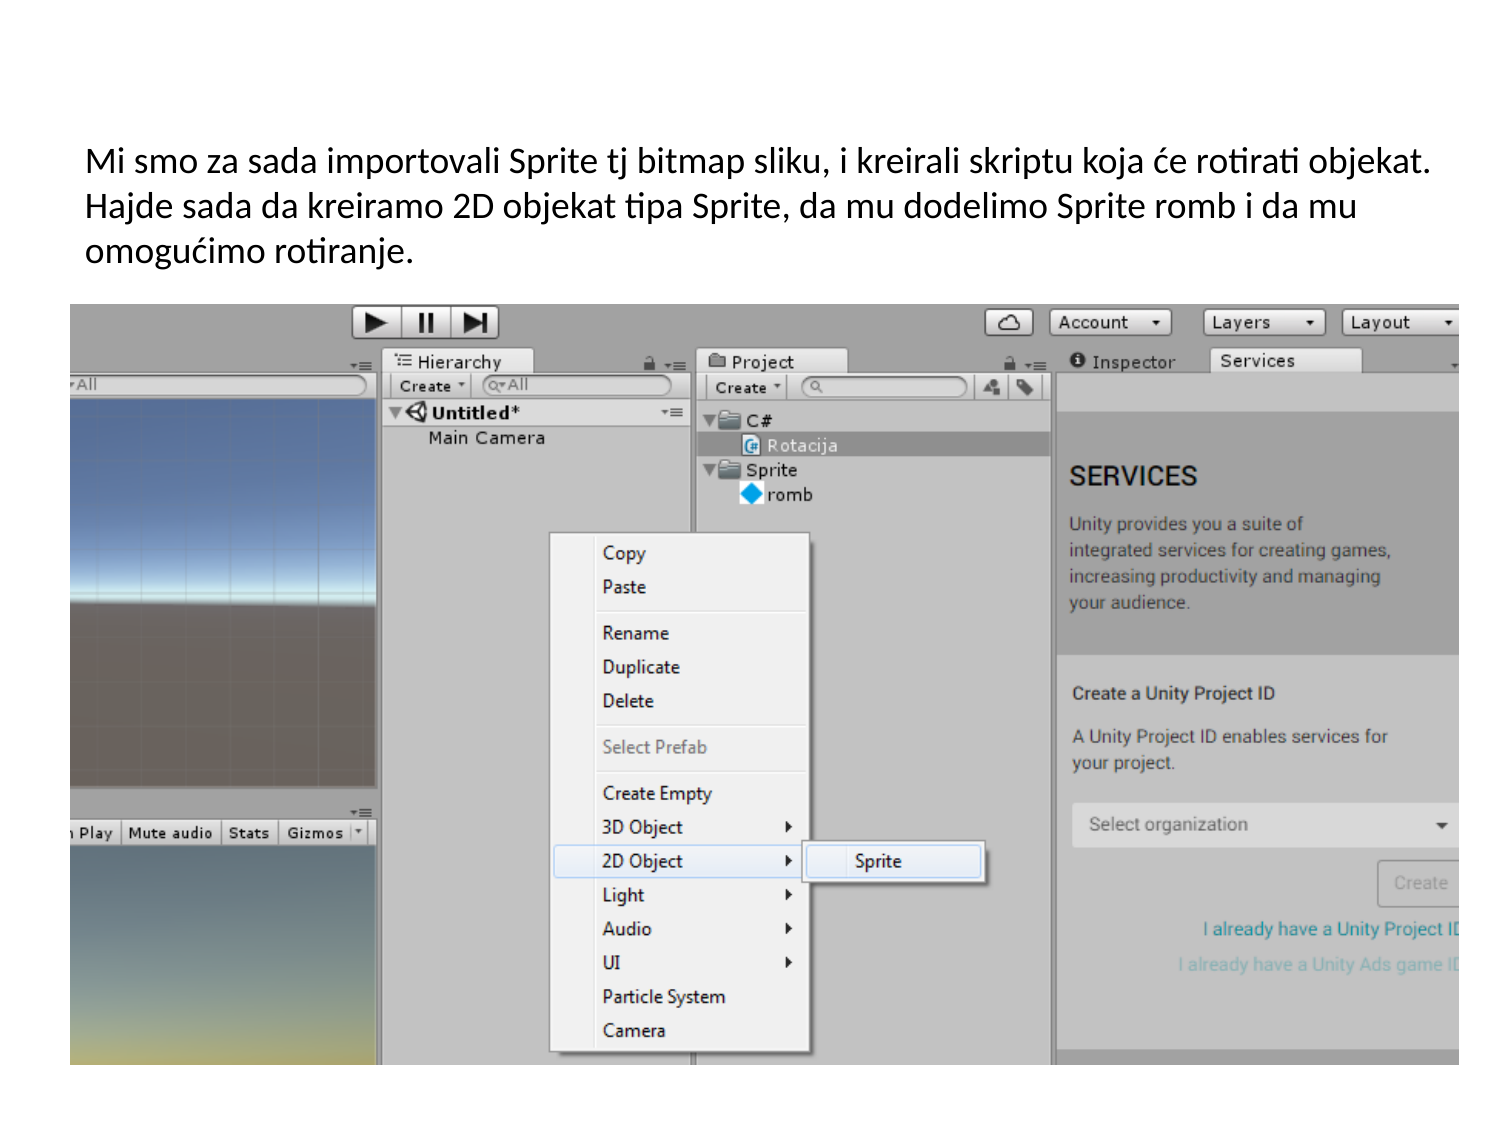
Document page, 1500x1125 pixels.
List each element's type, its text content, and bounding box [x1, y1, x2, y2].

picture [70, 304, 1459, 1065]
text_box Mi smo za sada importovali Sprite tj bitmap sliku, i kreirali skriptu koja će rotirati objekat. Hajde sada da kreiramo 2D objekat tipa Sprite, da mu dodelimo Sprite romb i da mu omogućimo rotiranje. Idemo desni klik na deo Hierarchy ispod Main Camera, izaberemo 2D, a zatim Sprite. [70, 128, 1477, 369]
